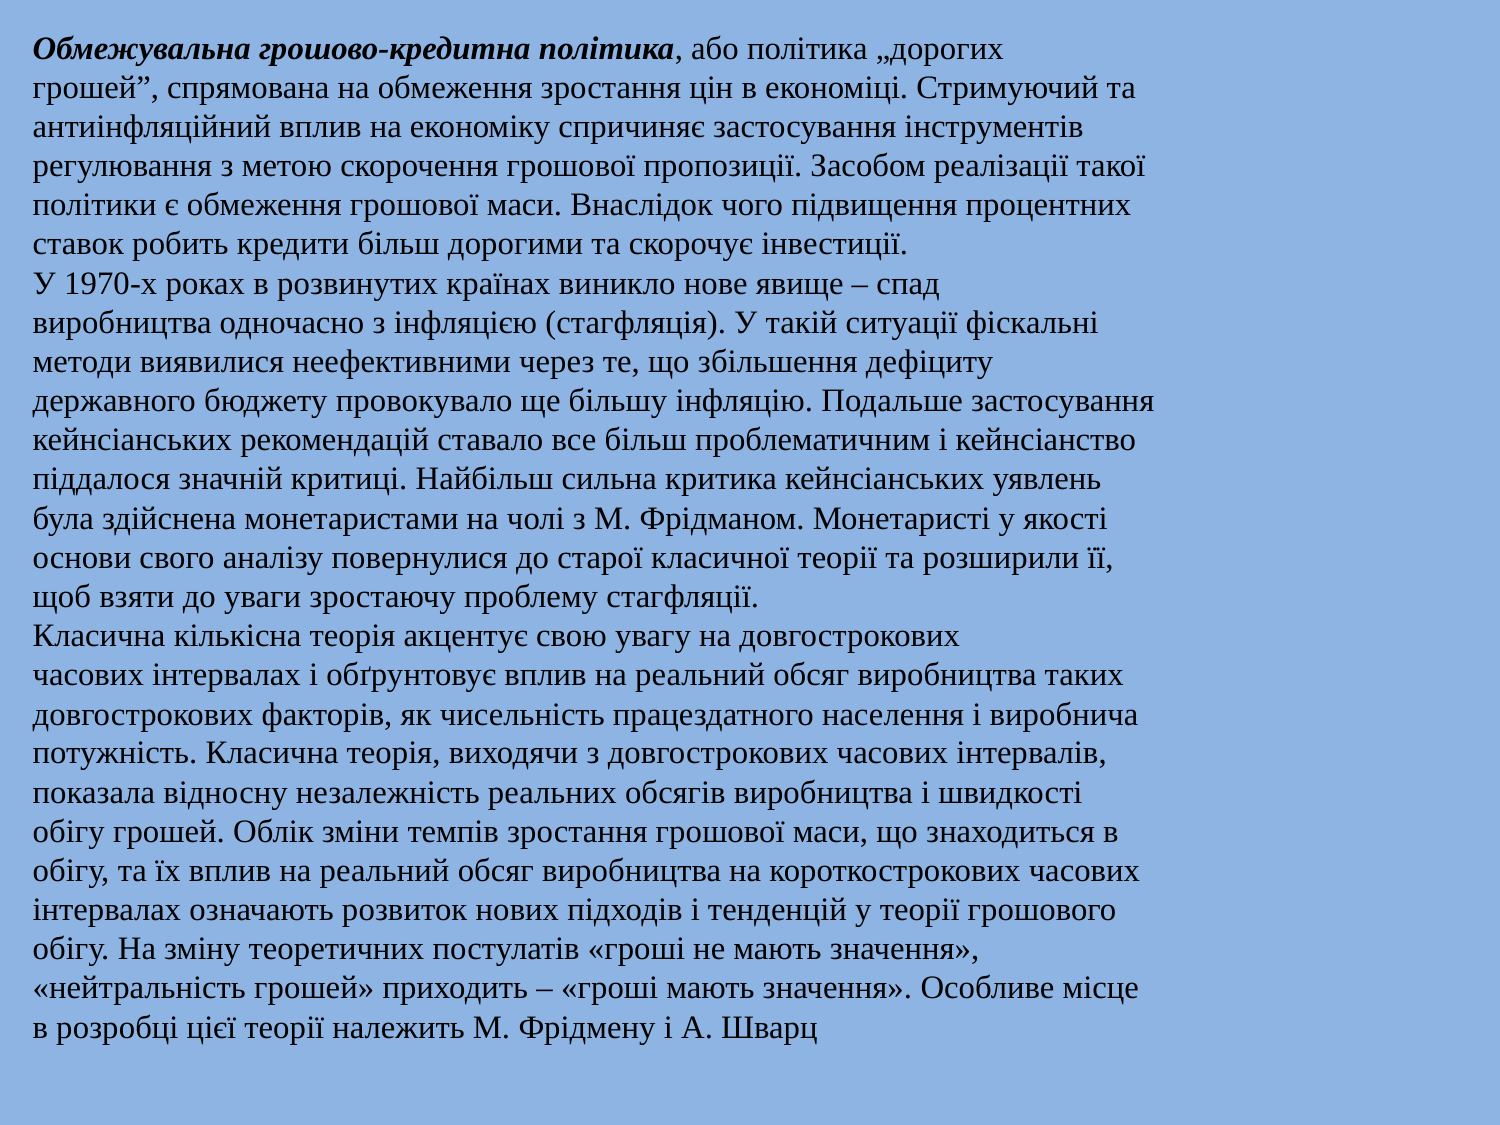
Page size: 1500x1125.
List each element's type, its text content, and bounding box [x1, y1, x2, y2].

list Обмежувальна грошово-кредитна політика, або політика „дорогих грошей”, спрямована на обмеження зростання цін в економіці. Стримуючий та антиінфляційний вплив на економіку спричиняє застосування інструментів регулювання з метою скорочення грошової пропозиції. Засобом реалізації такої політики є обмеження грошової маси. Внаслідок чого підвищення процентних ставок робить кредити більш дорогими та скорочує інвестиції. У 1970-х роках в розвинутих країнах виникло нове явище – спад виробництва одночасно з інфляцією (стагфляція). У такій ситуації фіскальні методи виявилися неефективними через те, що збільшення дефіциту державного бюджету провокувало ще більшу інфляцію. Подальше застосування кейнсіанських рекомендацій ставало все більш проблематичним і кейнсіанство піддалося значній критиці. Найбільш сильна критика кейнсіанських уявлень була здійснена монетаристами на чолі з М. Фрідманом. Монетаристі у якості основи свого аналізу повернулися до старої класичної теорії та розширили її, щоб взяти до уваги зростаючу проблему стагфляції. Класична кількісна теорія акцентує свою увагу на довгострокових часових інтервалах і обґрунтовує вплив на реальний обсяг виробництва таких довгострокових факторів, як чисельність працездатного населення і виробнича потужність. Класична теорія, виходячи з довгострокових часових інтервалів, показала відносну незалежність реальних обсягів виробництва і швидкості обігу грошей. Облік зміни темпів зростання грошової маси, що знаходиться в обігу, та їх вплив на реальний обсяг виробництва на короткострокових часових інтервалах означають розвиток нових підходів і тенденцій у теорії грошового обігу. На зміну теоретичних постулатів «гроші не мають значення», «нейтральність грошей» приходить – «гроші мають значення». Особливе місце в розробці цієї теорії належить М. Фрідмену і А. Шварц [17, 19, 1483, 1106]
